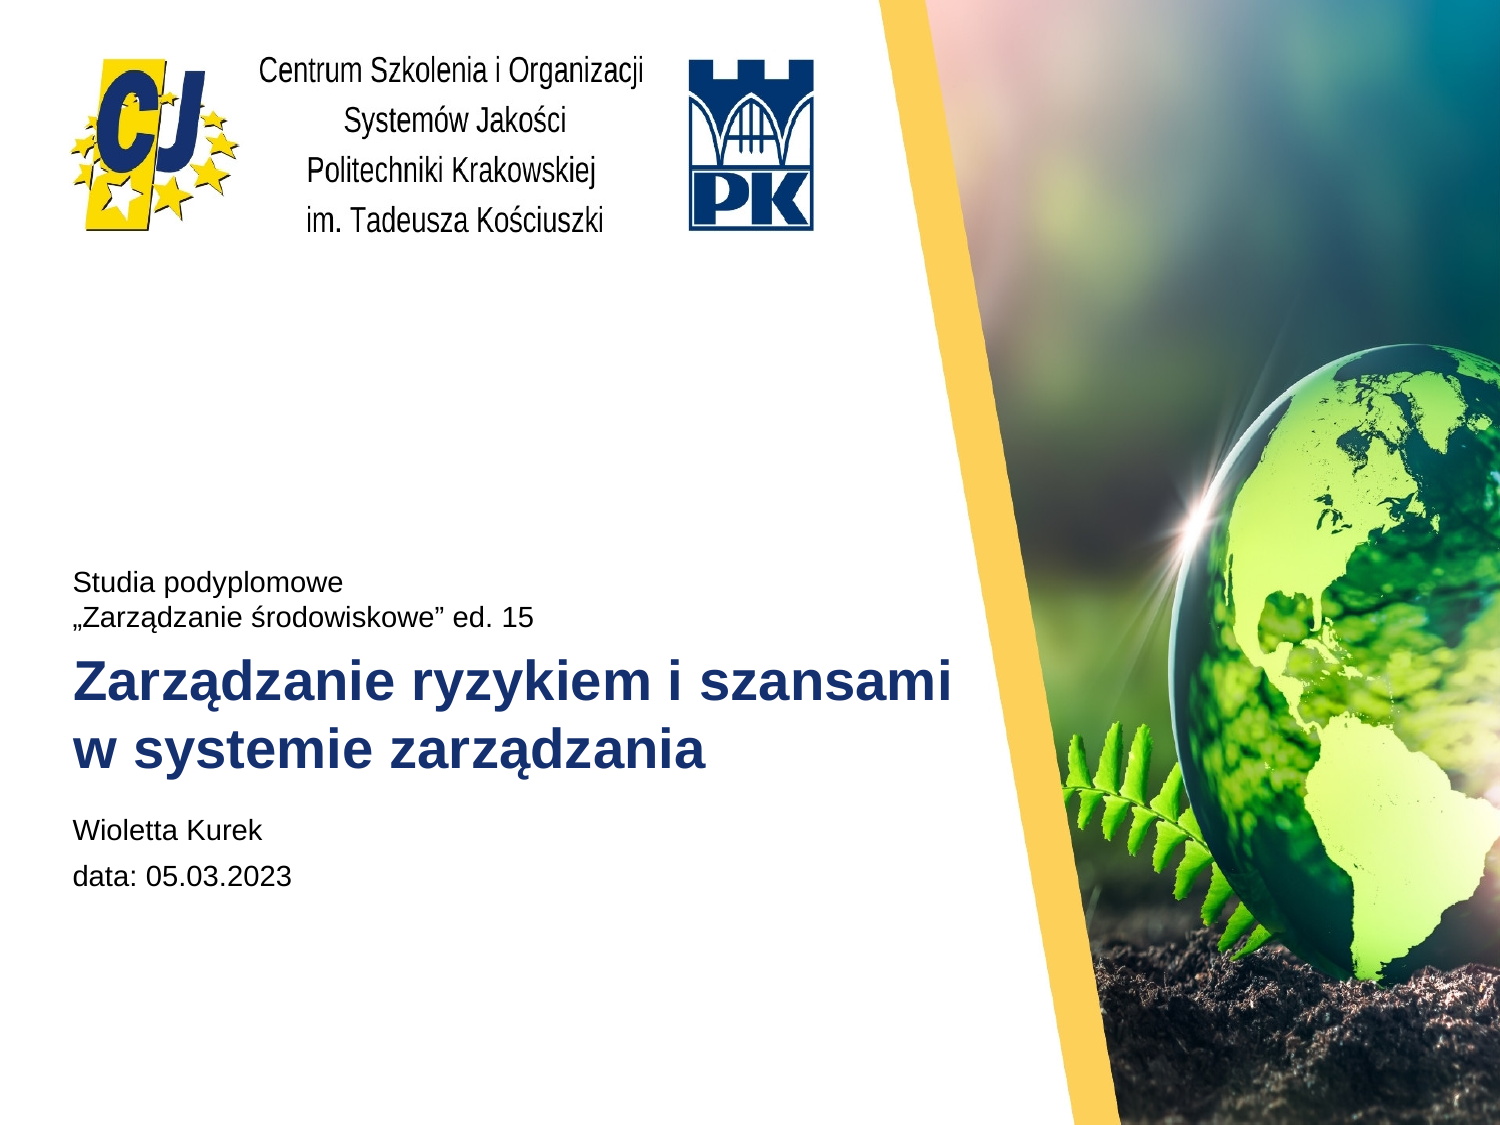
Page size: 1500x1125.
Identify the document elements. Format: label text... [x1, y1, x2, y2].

text_box Studia podyplomowe „Zarządzanie środowiskowe” ed. 15 [57, 556, 879, 641]
text_box Wioletta Kurek [57, 804, 744, 849]
text_box data: 05.03.2023 [57, 849, 744, 900]
text_box Zarządzanie ryzykiem i szansami w systemie zarządzania [58, 637, 977, 787]
picture [0, 0, 1500, 1125]
